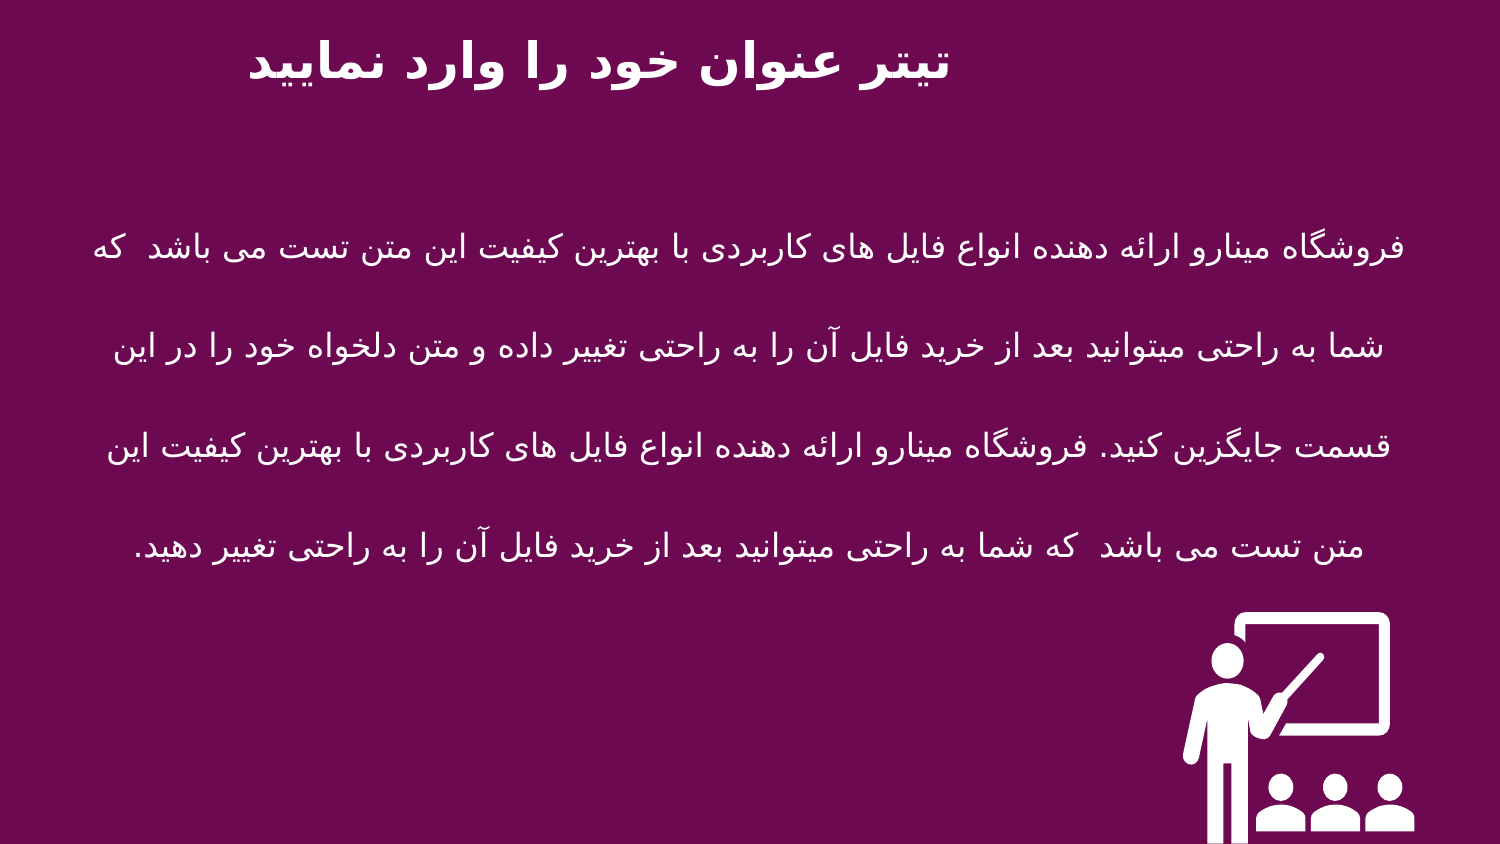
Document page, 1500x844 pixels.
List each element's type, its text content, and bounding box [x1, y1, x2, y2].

text_box فروشگاه مینارو ارائه دهنده انواع فایل های کاربردی با بهترین کیفیت این متن تست می باشد که شما به راحتی میتوانید بعد از خرید فایل آن را به راحتی تغییر داده و متن دلخواه خود را در این قسمت جایگزین کنید. فروشگاه مینارو ارائه دهنده انواع فایل های کاربردی با بهترین کیفیت این متن تست می باشد که شما به راحتی میتوانید بعد از خرید فایل آن را به راحتی تغییر دهید. [66, 157, 1434, 572]
text_box تیتر عنوان خود را وارد نمایید [208, 20, 968, 96]
